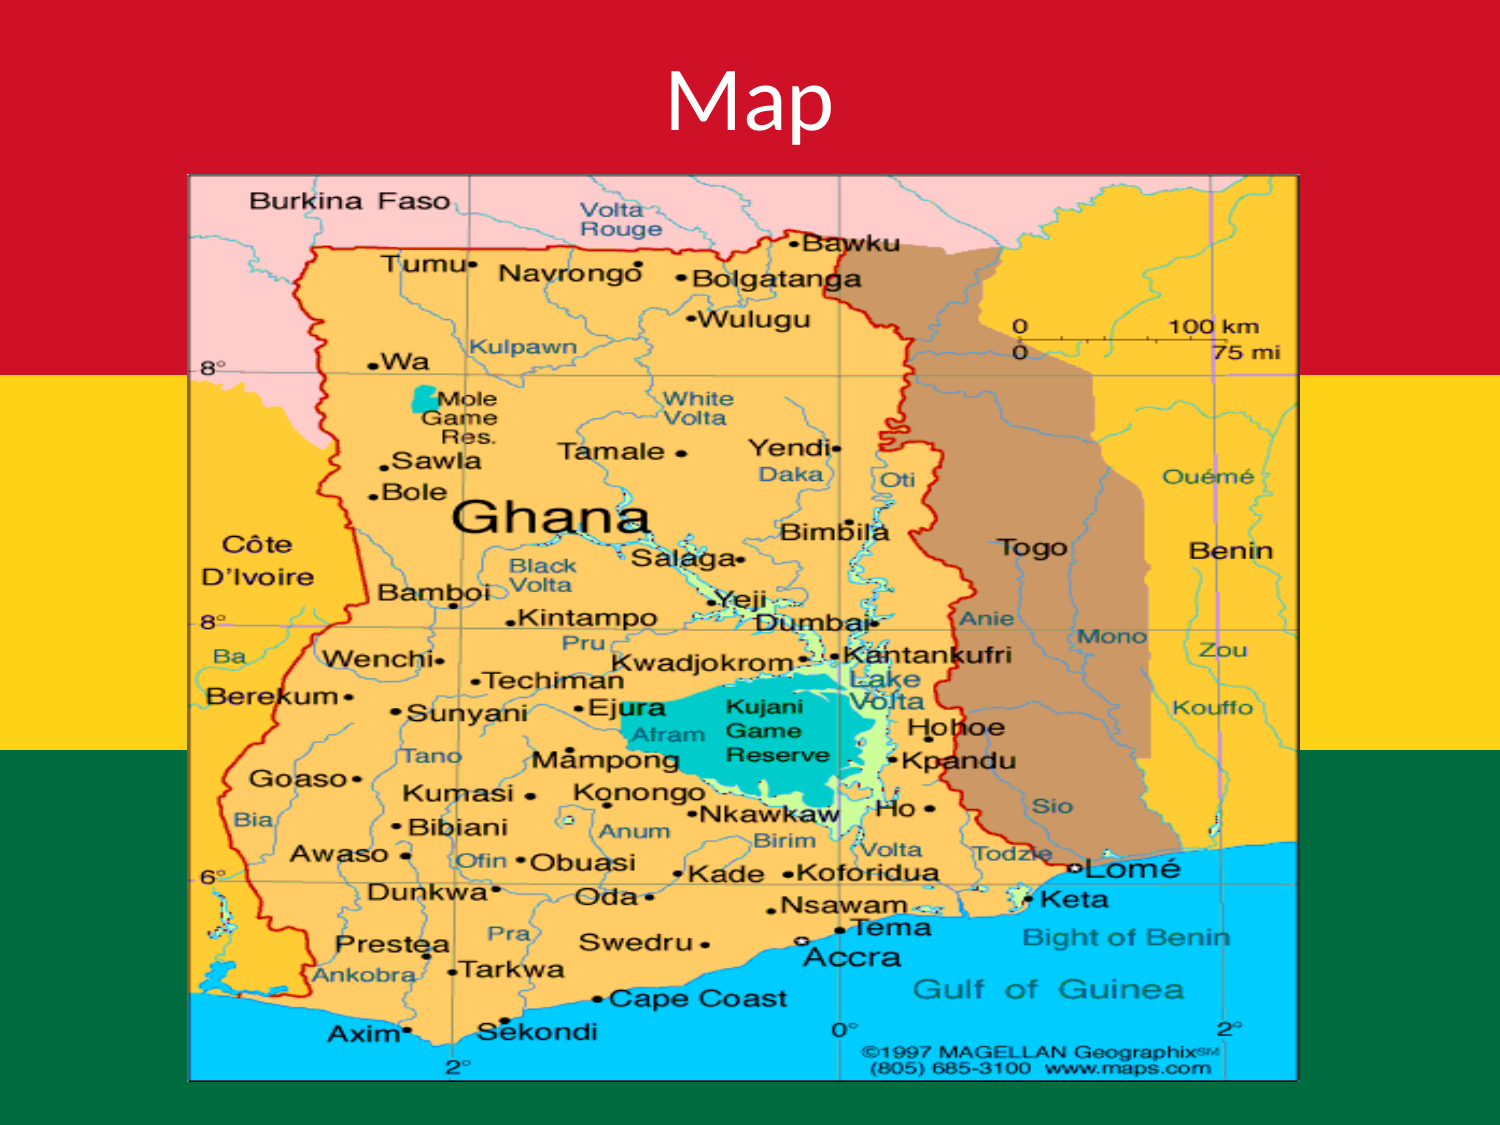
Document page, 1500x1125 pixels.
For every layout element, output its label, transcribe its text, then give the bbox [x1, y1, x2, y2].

picture [0, 0, 1500, 1125]
title Map [74, 0, 1426, 188]
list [187, 174, 1301, 1083]
